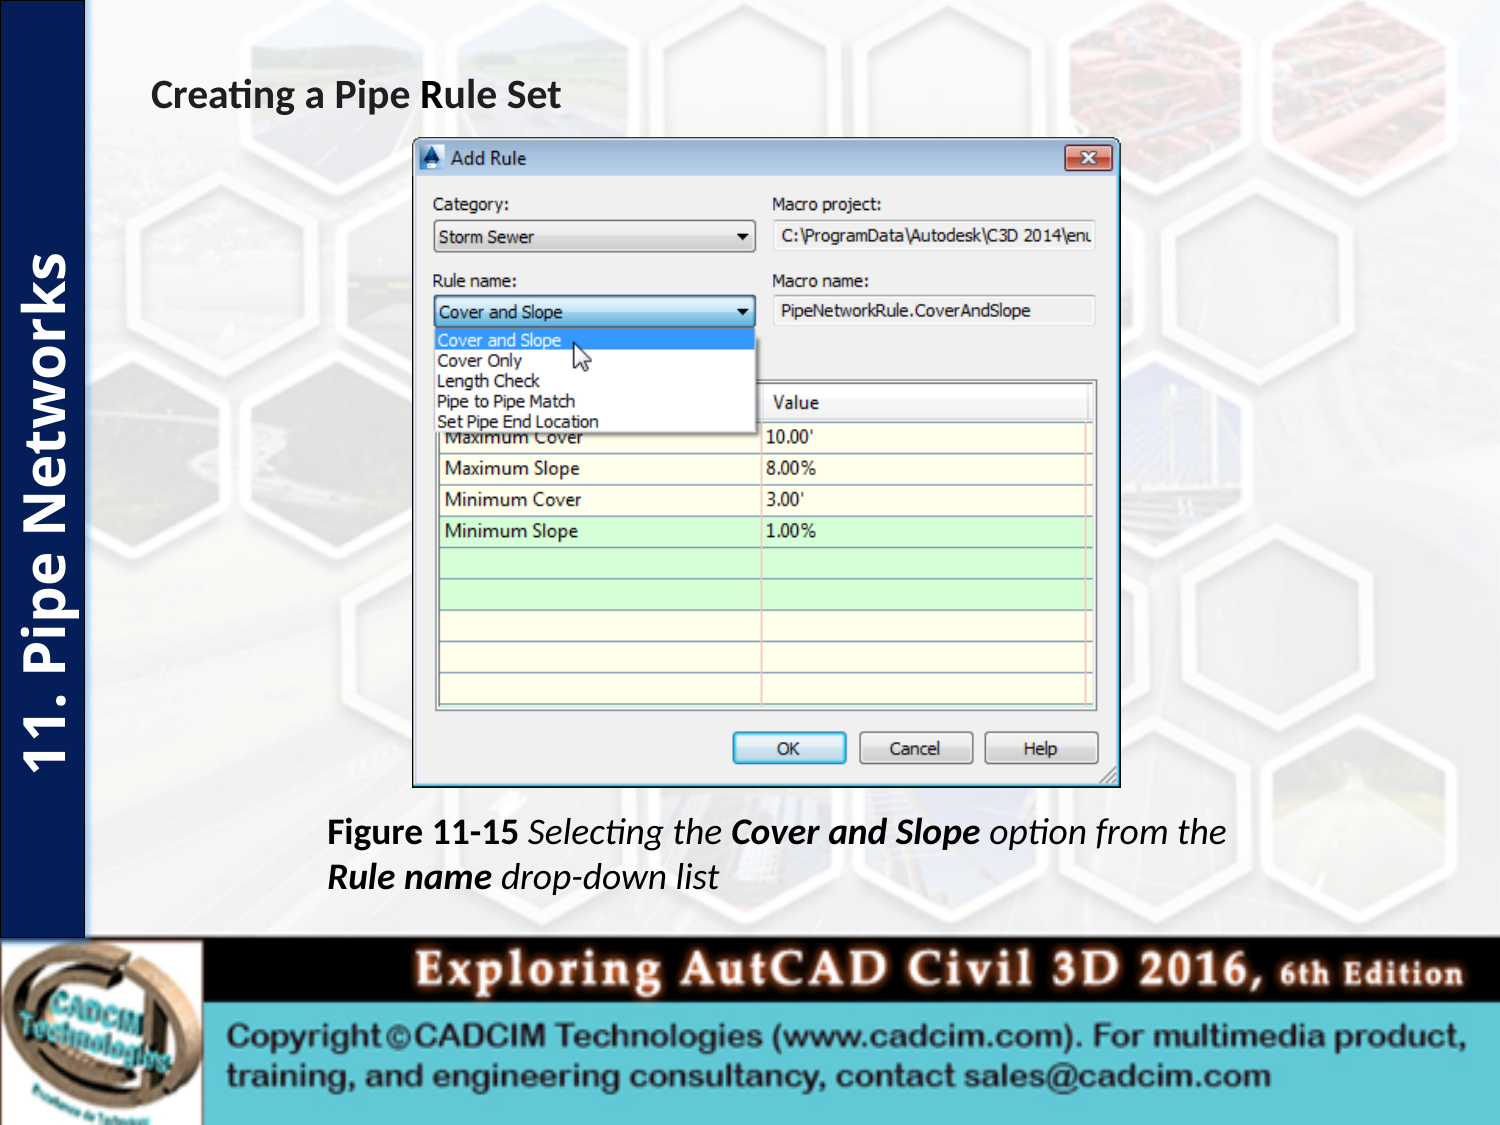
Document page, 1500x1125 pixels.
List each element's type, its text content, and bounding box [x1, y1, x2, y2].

picture [0, 0, 1500, 1125]
text_box Figure 11-15 Selecting the Cover and Slope option from the Rule name drop-down list [312, 799, 1250, 905]
text_box Creating a Pipe Rule Set [136, 59, 887, 125]
